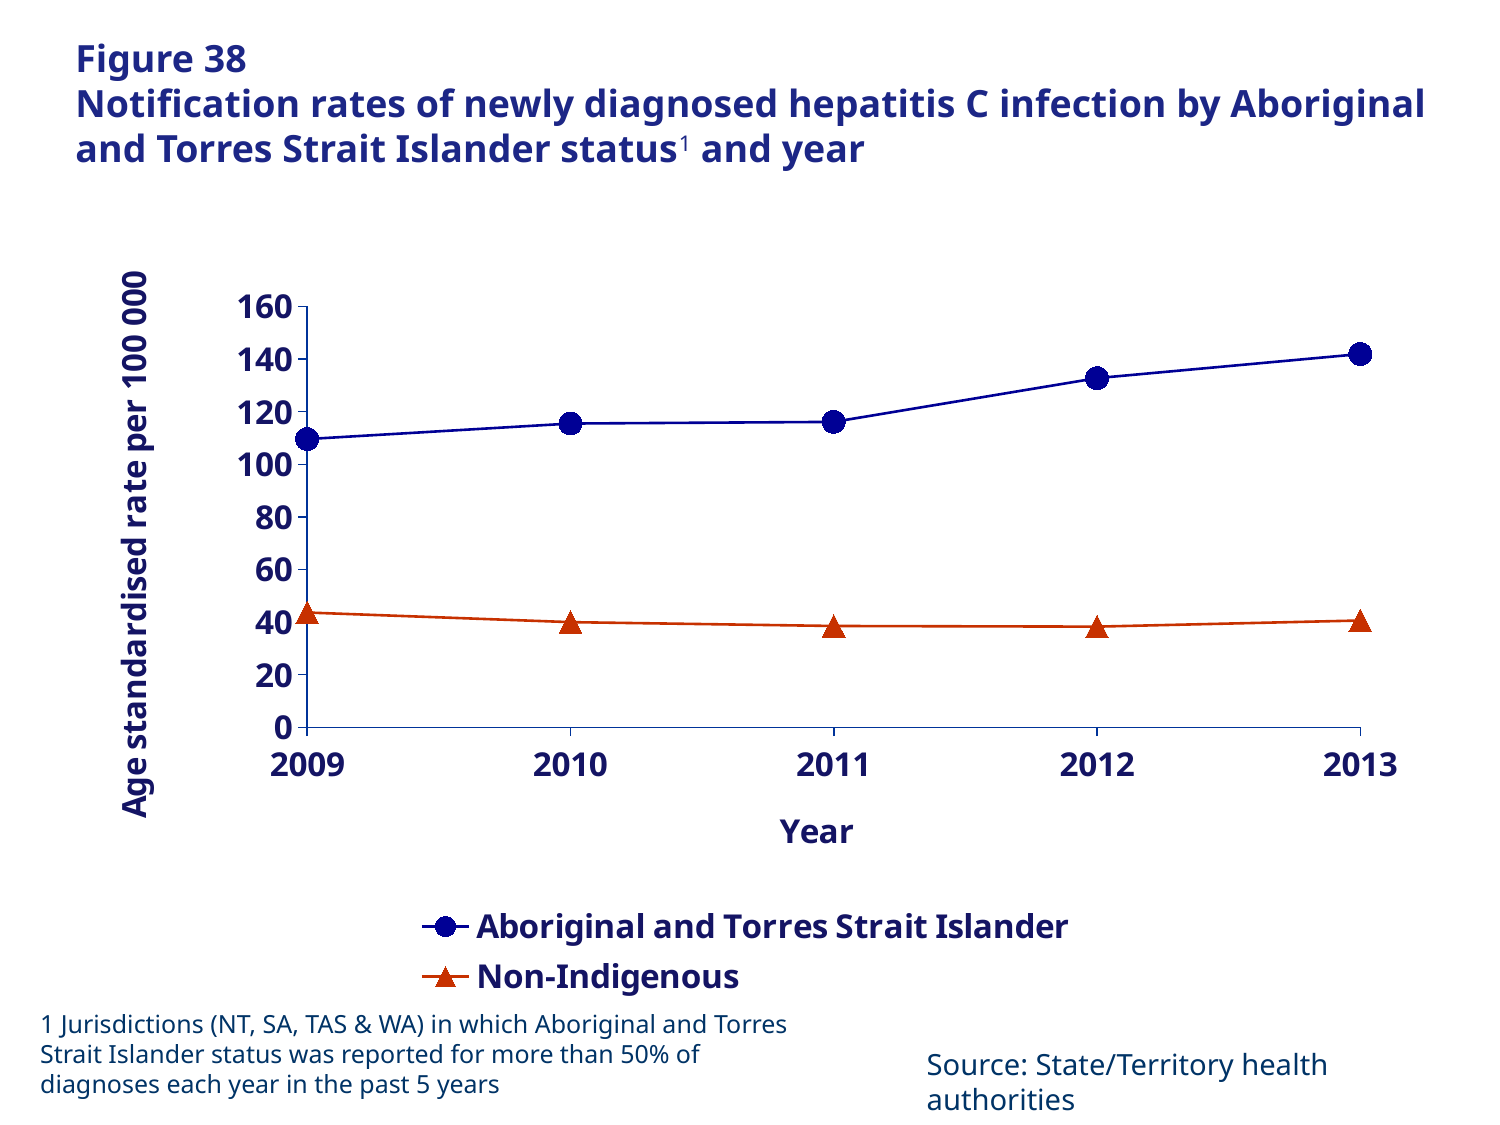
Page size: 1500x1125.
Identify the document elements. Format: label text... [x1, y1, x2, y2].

text_box 1 Jurisdictions (NT, SA, TAS & WA) in which Aboriginal and Torres Strait Islander status was reported for more than 50% of diagnoses each year in the past 5 years [25, 1001, 807, 1106]
chart [74, 262, 1426, 1006]
text_box Source: State/Territory health authorities [911, 1039, 1465, 1124]
title Figure 38 Notification rates of newly diagnosed hepatitis C infection by Aboriginal and Torres Strait Islander status1 and year [60, 27, 1459, 153]
